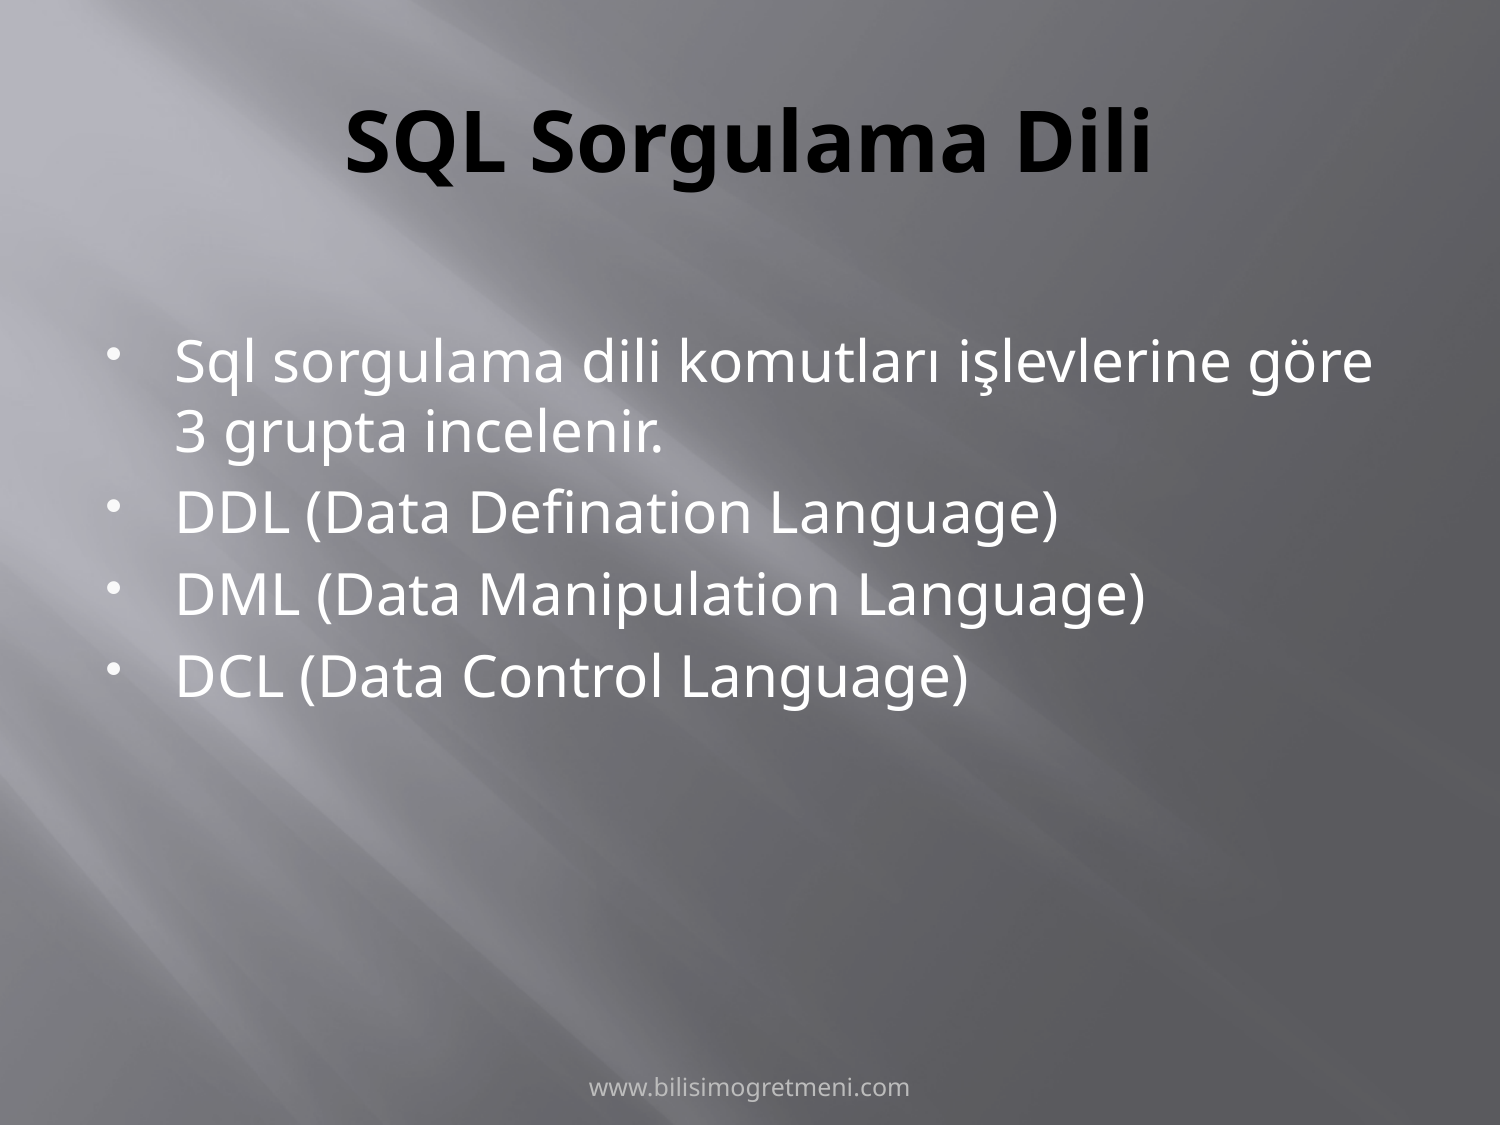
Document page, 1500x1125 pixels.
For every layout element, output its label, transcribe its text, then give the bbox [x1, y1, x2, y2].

list Sql sorgulama dili komutları işlevlerine göre 3 grupta incelenir. DDL (Data Defination Language) DML (Data Manipulation Language) DCL (Data Control Language) [70, 316, 1421, 957]
footer www.bilisimogretmeni.com [512, 1052, 988, 1113]
title SQL Sorgulama Dili [75, 45, 1425, 233]
